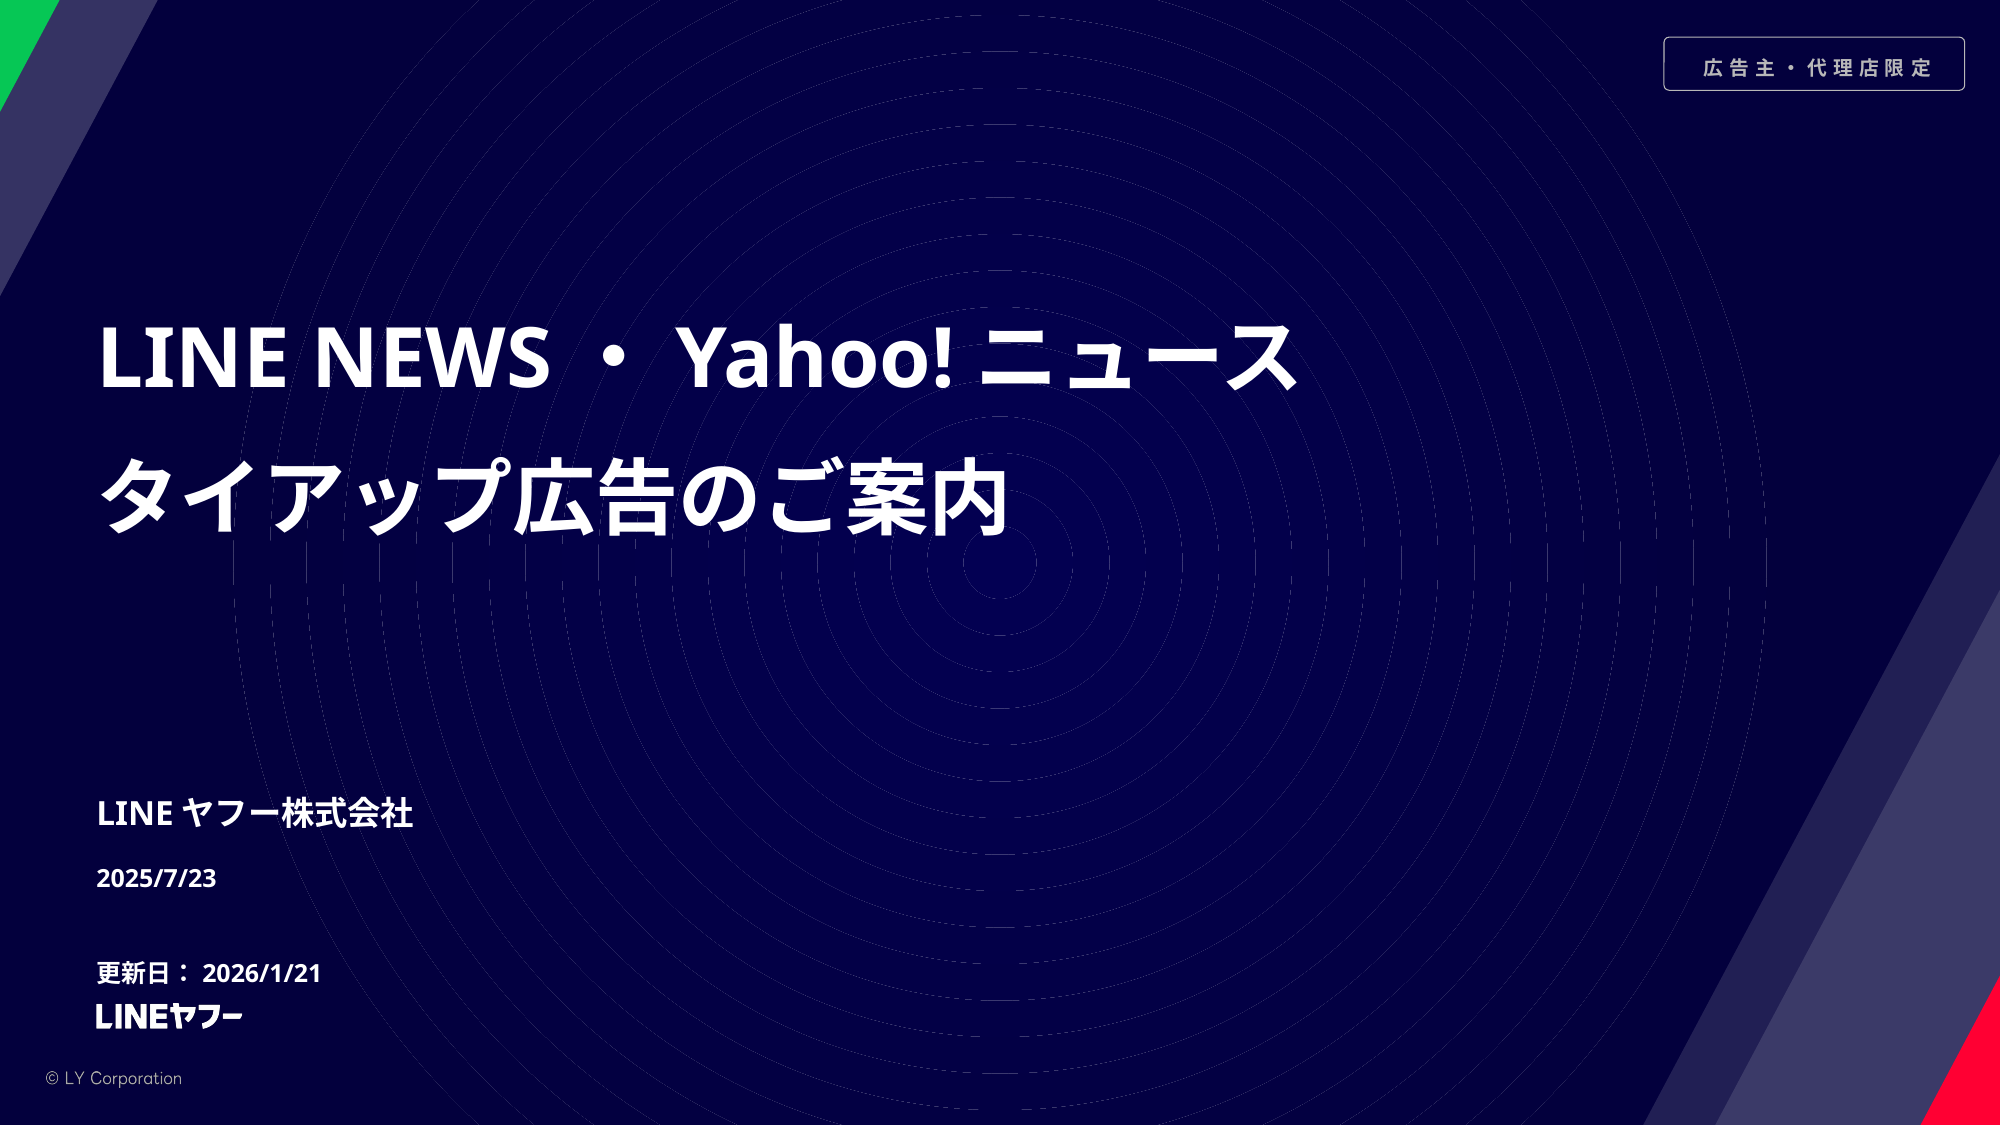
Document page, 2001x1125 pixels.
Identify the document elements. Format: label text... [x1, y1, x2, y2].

list LINE NEWS・Yahoo!ニュース タイアップ広告のご案内 [96, 278, 1904, 618]
list LINEヤフー株式会社 [96, 723, 1552, 832]
picture [46, 1071, 181, 1088]
list 2025/7/23 更新日：2026/1/21 [96, 865, 939, 902]
